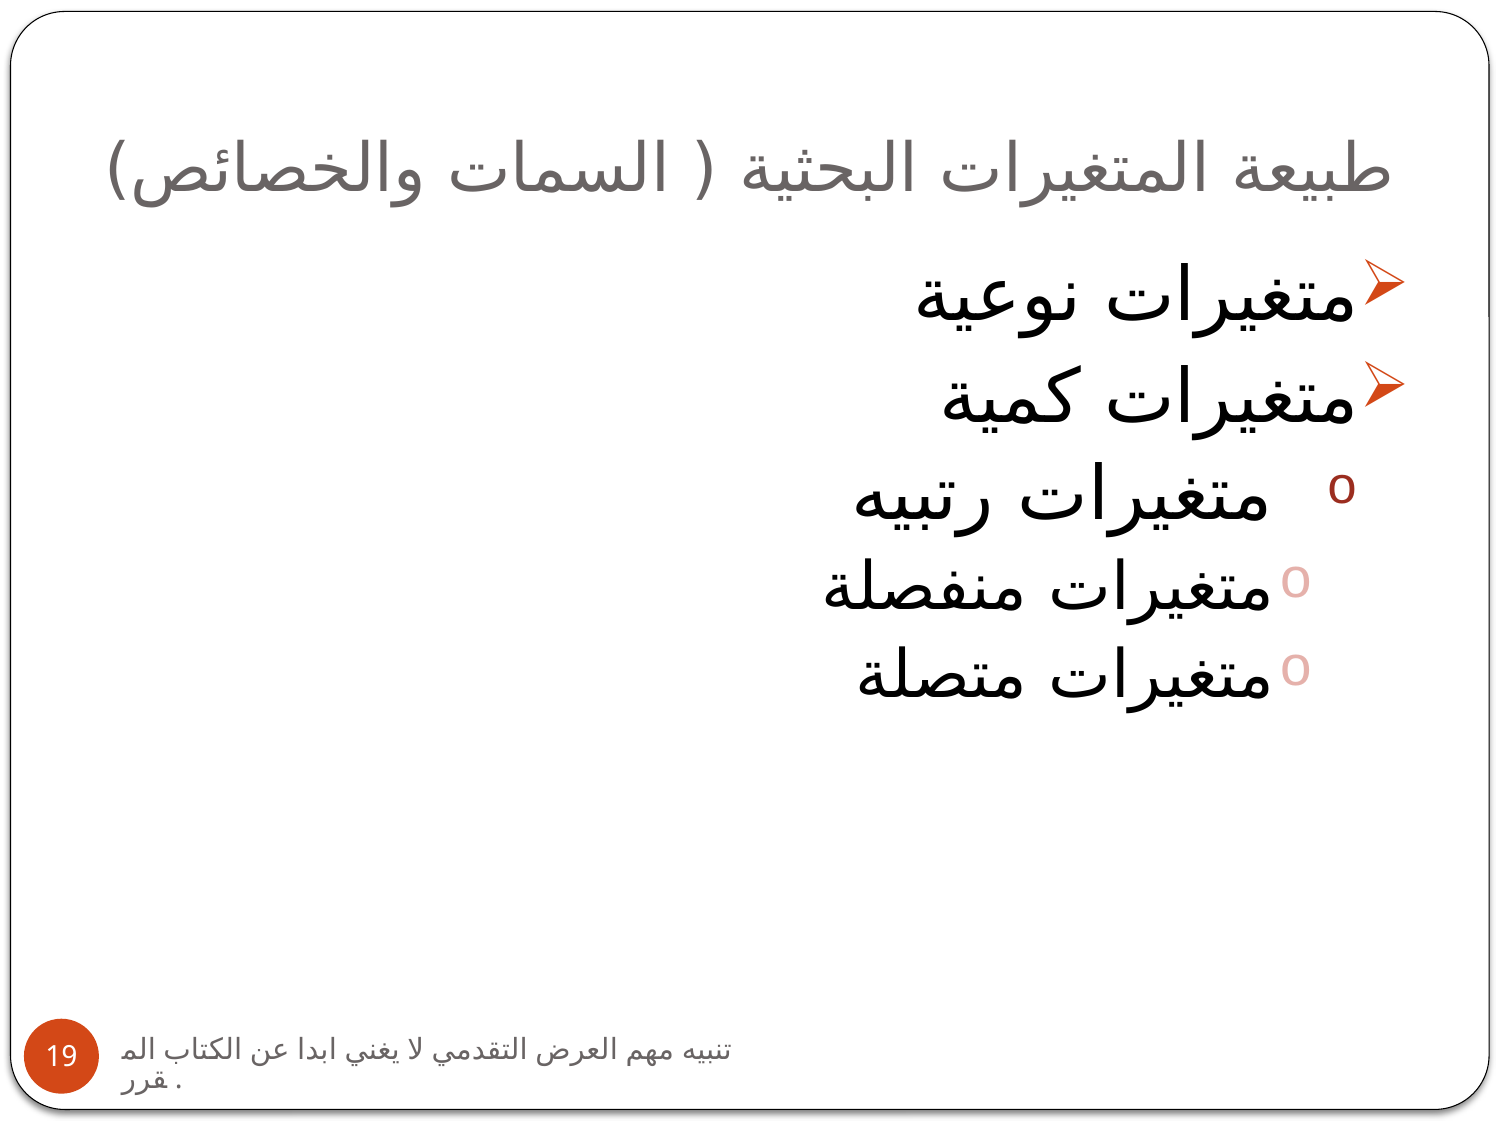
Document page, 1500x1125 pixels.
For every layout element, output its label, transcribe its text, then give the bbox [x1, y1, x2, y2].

list متغيرات نوعية متغيرات كمية متغيرات رتبيه متغيرات منفصلة متغيرات متصلة [150, 237, 1425, 988]
slide_number 19 [23, 1018, 99, 1094]
footer تنبيه مهم العرض التقدمي لا يغني ابدا عن الكتاب المقرر. [150, 1012, 800, 1088]
title طبيعة المتغيرات البحثية ( السمات والخصائص) [75, 115, 1425, 220]
